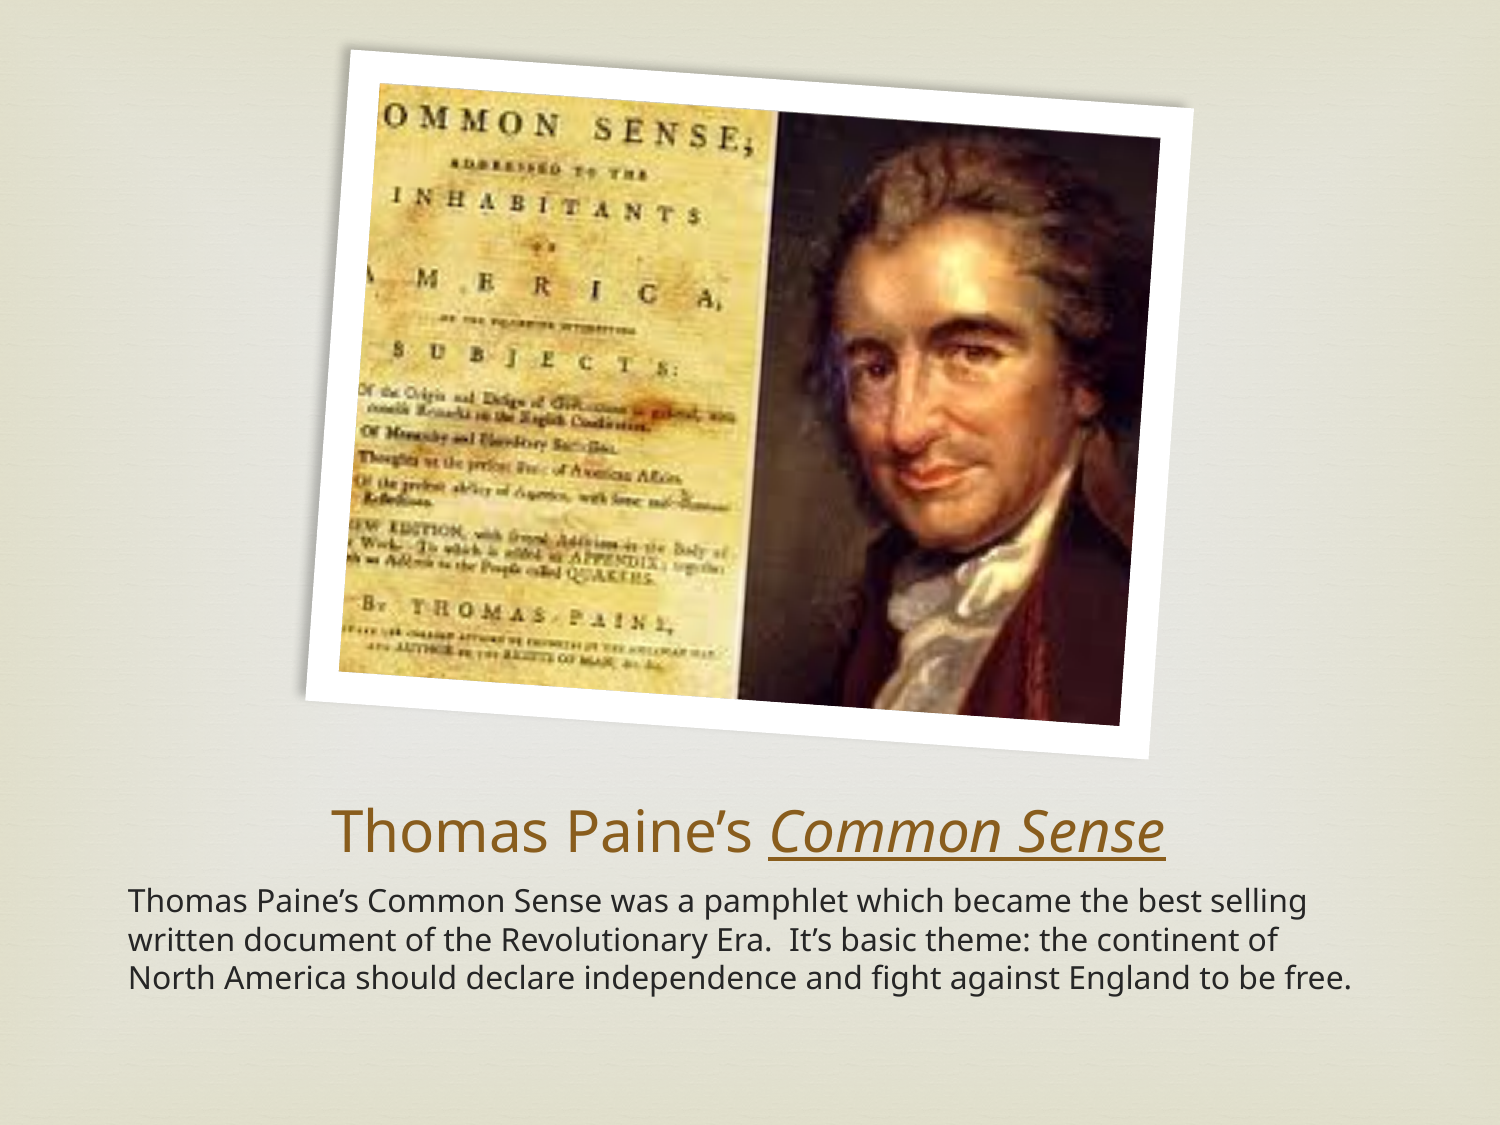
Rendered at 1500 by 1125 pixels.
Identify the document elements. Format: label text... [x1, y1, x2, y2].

picture [339, 84, 1160, 726]
list Thomas Paine’s Common Sense was a pamphlet which became the best selling written document of the Revolutionary Era. It’s basic theme: the continent of North America should declare independence and fight against England to be free. [112, 873, 1386, 1006]
title Thomas Paine’s Common Sense [111, 765, 1386, 872]
